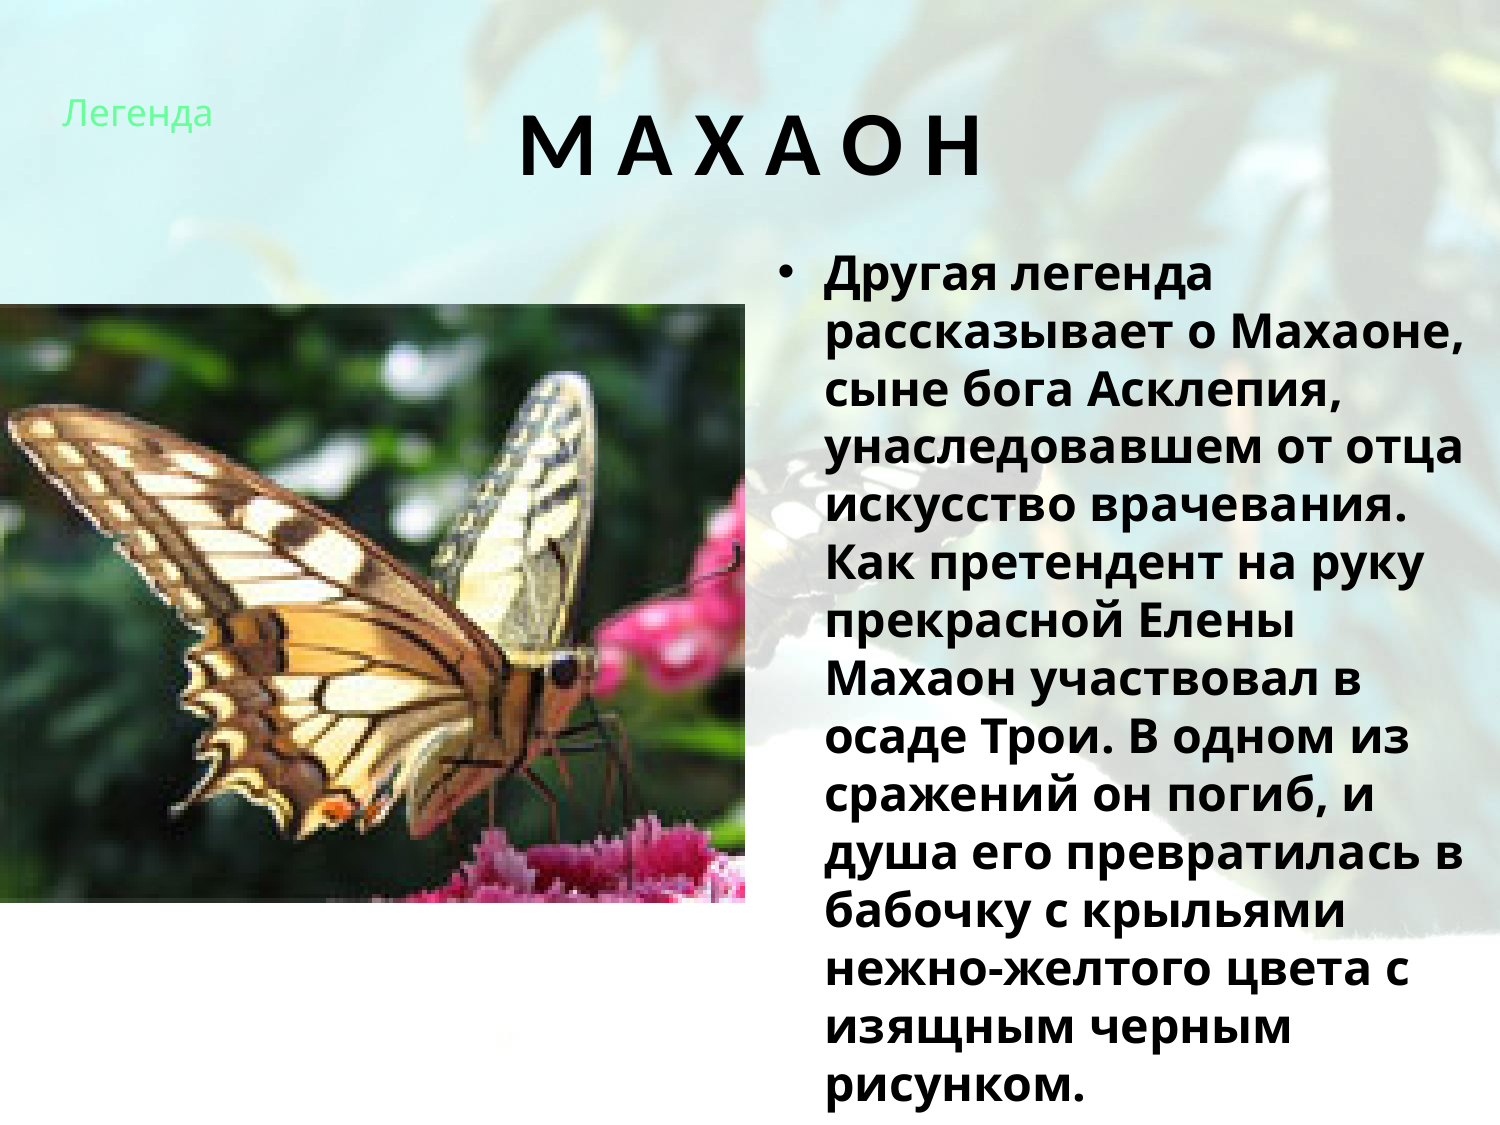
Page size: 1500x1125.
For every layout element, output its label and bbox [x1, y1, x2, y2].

picture [0, 0, 1500, 1125]
list [0, 304, 745, 903]
